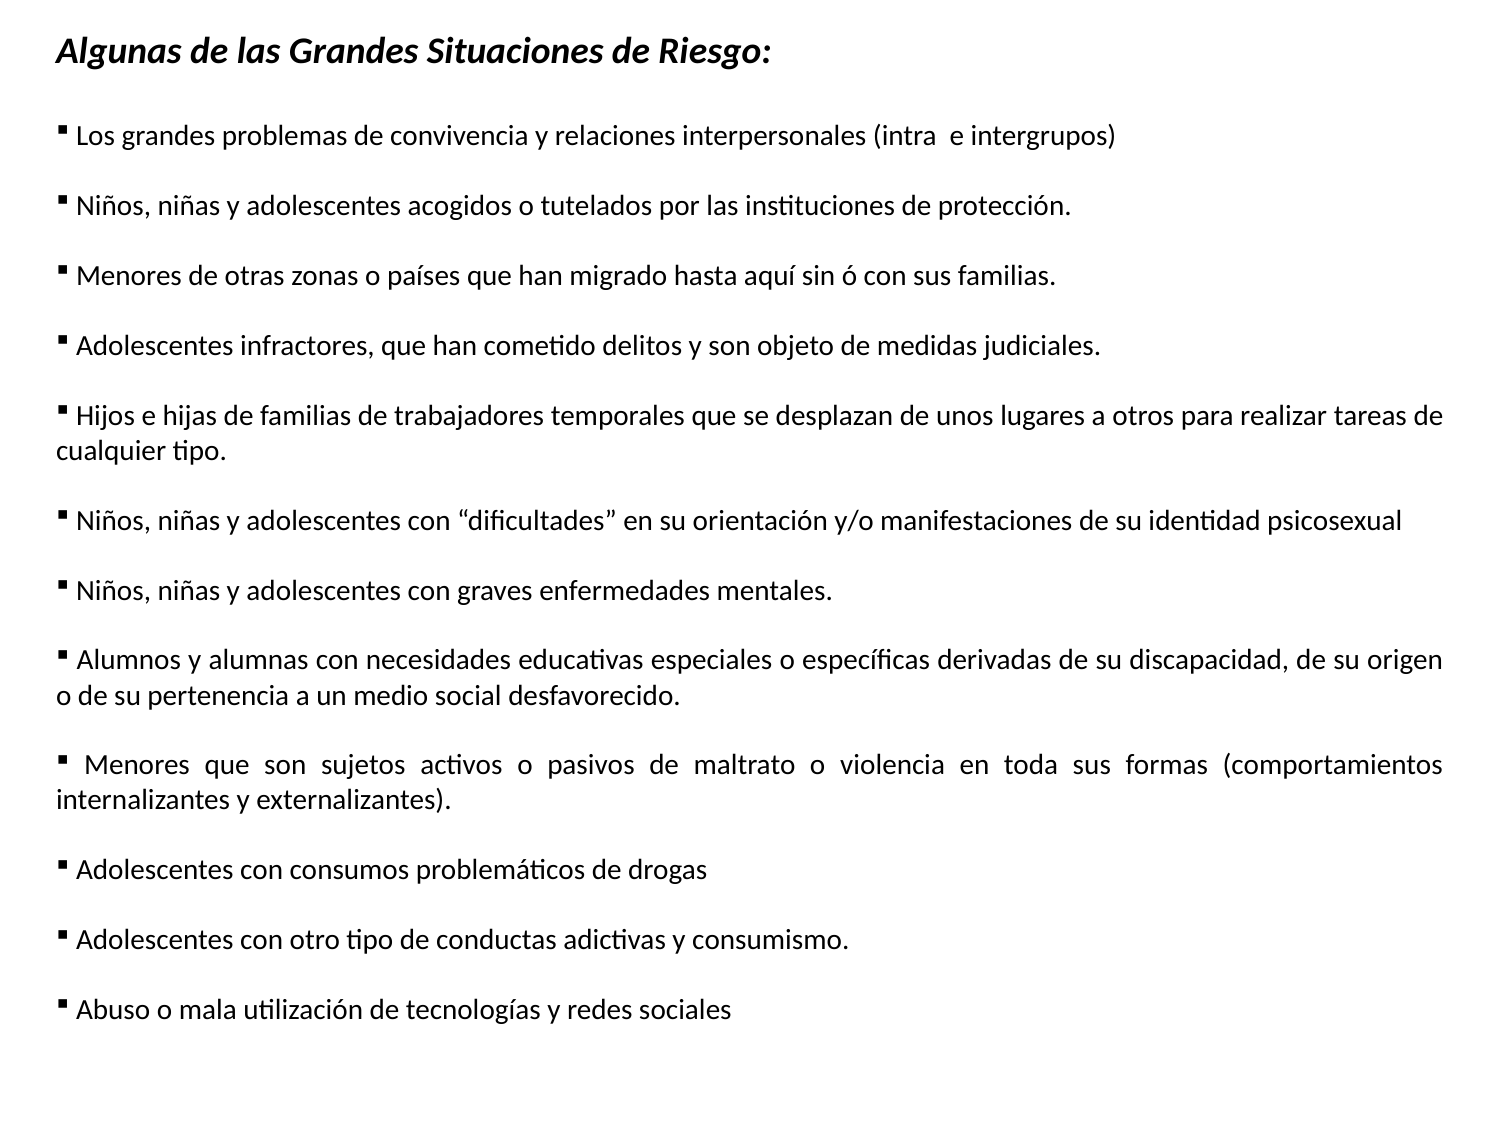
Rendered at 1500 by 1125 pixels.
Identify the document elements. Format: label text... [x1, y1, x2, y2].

text_box Algunas de las Grandes Situaciones de Riesgo: Los grandes problemas de convivencia y relaciones interpersonales (intra e intergrupos) Niños, niñas y adolescentes acogidos o tutelados por las instituciones de protección. Menores de otras zonas o países que han migrado hasta aquí sin ó con sus familias. Adolescentes infractores, que han cometido delitos y son objeto de medidas judiciales. Hijos e hijas de familias de trabajadores temporales que se desplazan de unos lugares a otros para realizar tareas de cualquier tipo. Niños, niñas y adolescentes con “dificultades” en su orientación y/o manifestaciones de su identidad psicosexual Niños, niñas y adolescentes con graves enfermedades mentales. Alumnos y alumnas con necesidades educativas especiales o específicas derivadas de su discapacidad, de su origen o de su pertenencia a un medio social desfavorecido. Menores que son sujetos activos o pasivos de maltrato o violencia en toda sus formas (comportamientos internalizantes y externalizantes). Adolescentes con consumos problemáticos de drogas Adolescentes con otro tipo de conductas adictivas y consumismo. Abuso o mala utilización de tecnologías y redes sociales [41, 19, 1459, 1033]
